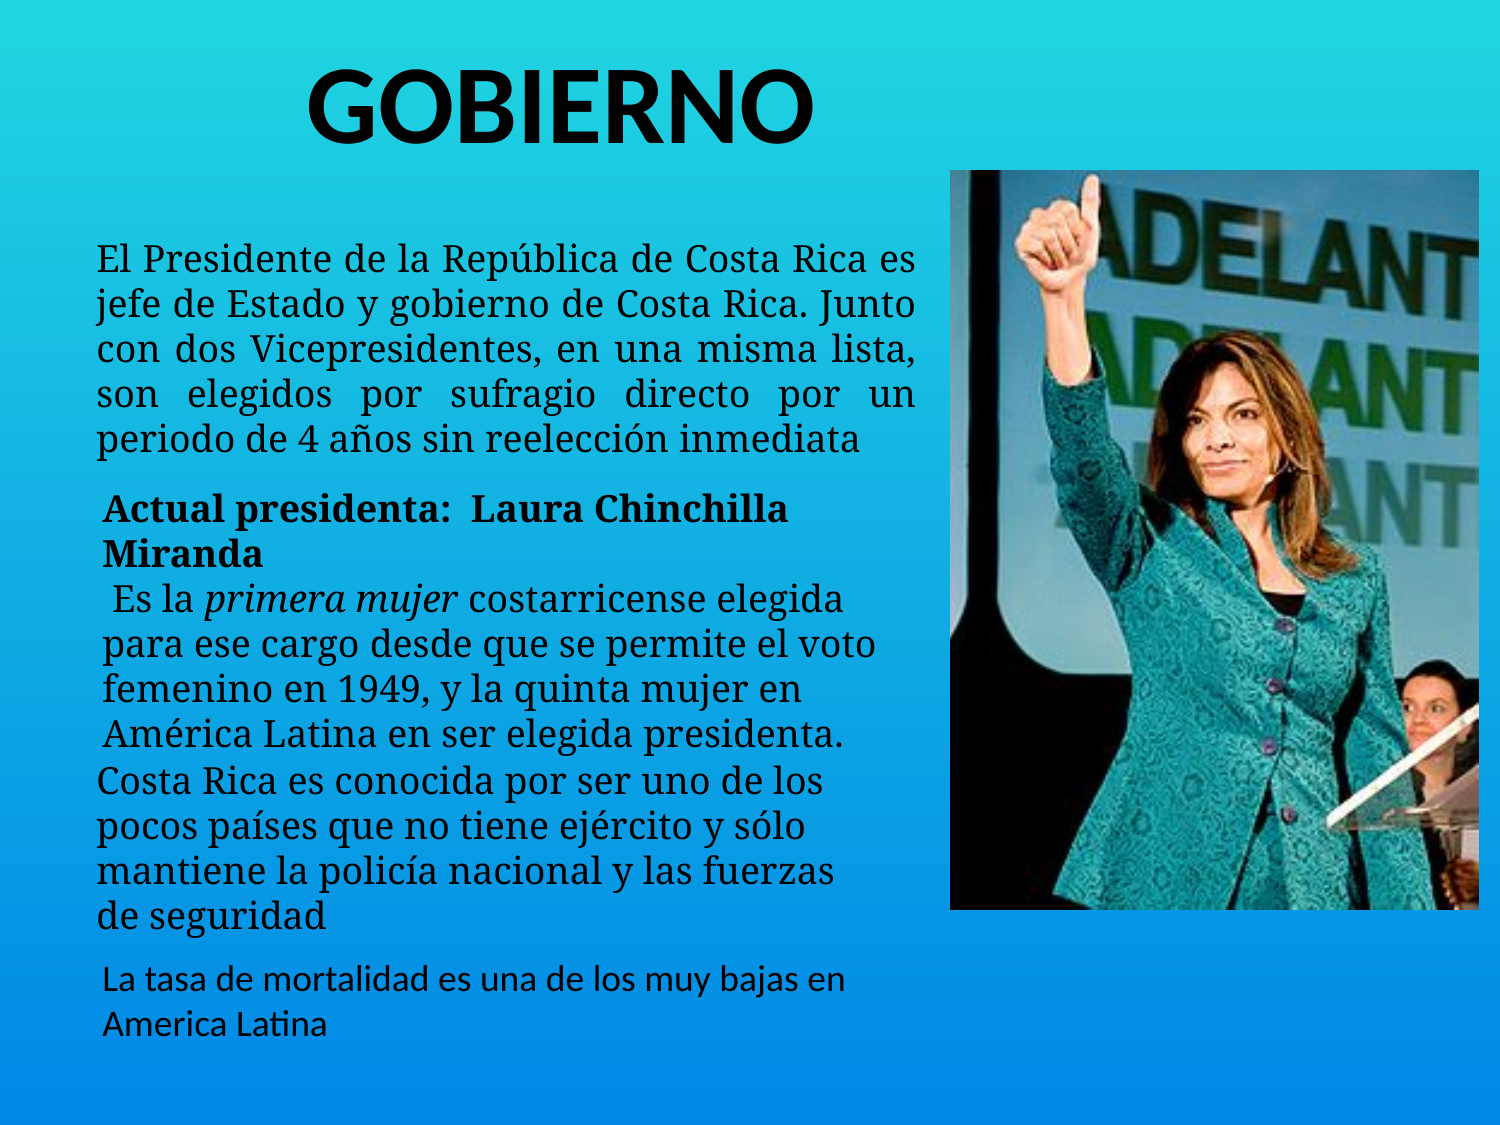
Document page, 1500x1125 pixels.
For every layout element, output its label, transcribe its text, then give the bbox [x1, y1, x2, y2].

picture [938, 169, 1500, 911]
text_box Costa Rica es conocida por ser uno de los pocos países que no tiene ejército y sólo mantiene la policía nacional y las fuerzas de seguridad [81, 749, 895, 990]
text_box El Presidente de la República de Costa Rica es jefe de Estado y gobierno de Costa Rica. Junto con dos Vicepresidentes, en una misma lista, son elegidos por sufragio directo por un periodo de 4 años sin reelección inmediata [81, 137, 932, 468]
text_box Actual presidenta: Laura Chinchilla Miranda Es la primera mujer costarricense elegida para ese cargo desde que se permite el voto femenino en 1949, y la quinta mujer en América Latina en ser elegida presidenta. [87, 477, 938, 808]
text_box GOBIERNO [291, 23, 831, 174]
text_box La tasa de mortalidad es una de los muy bajas en America Latina [87, 946, 895, 1052]
